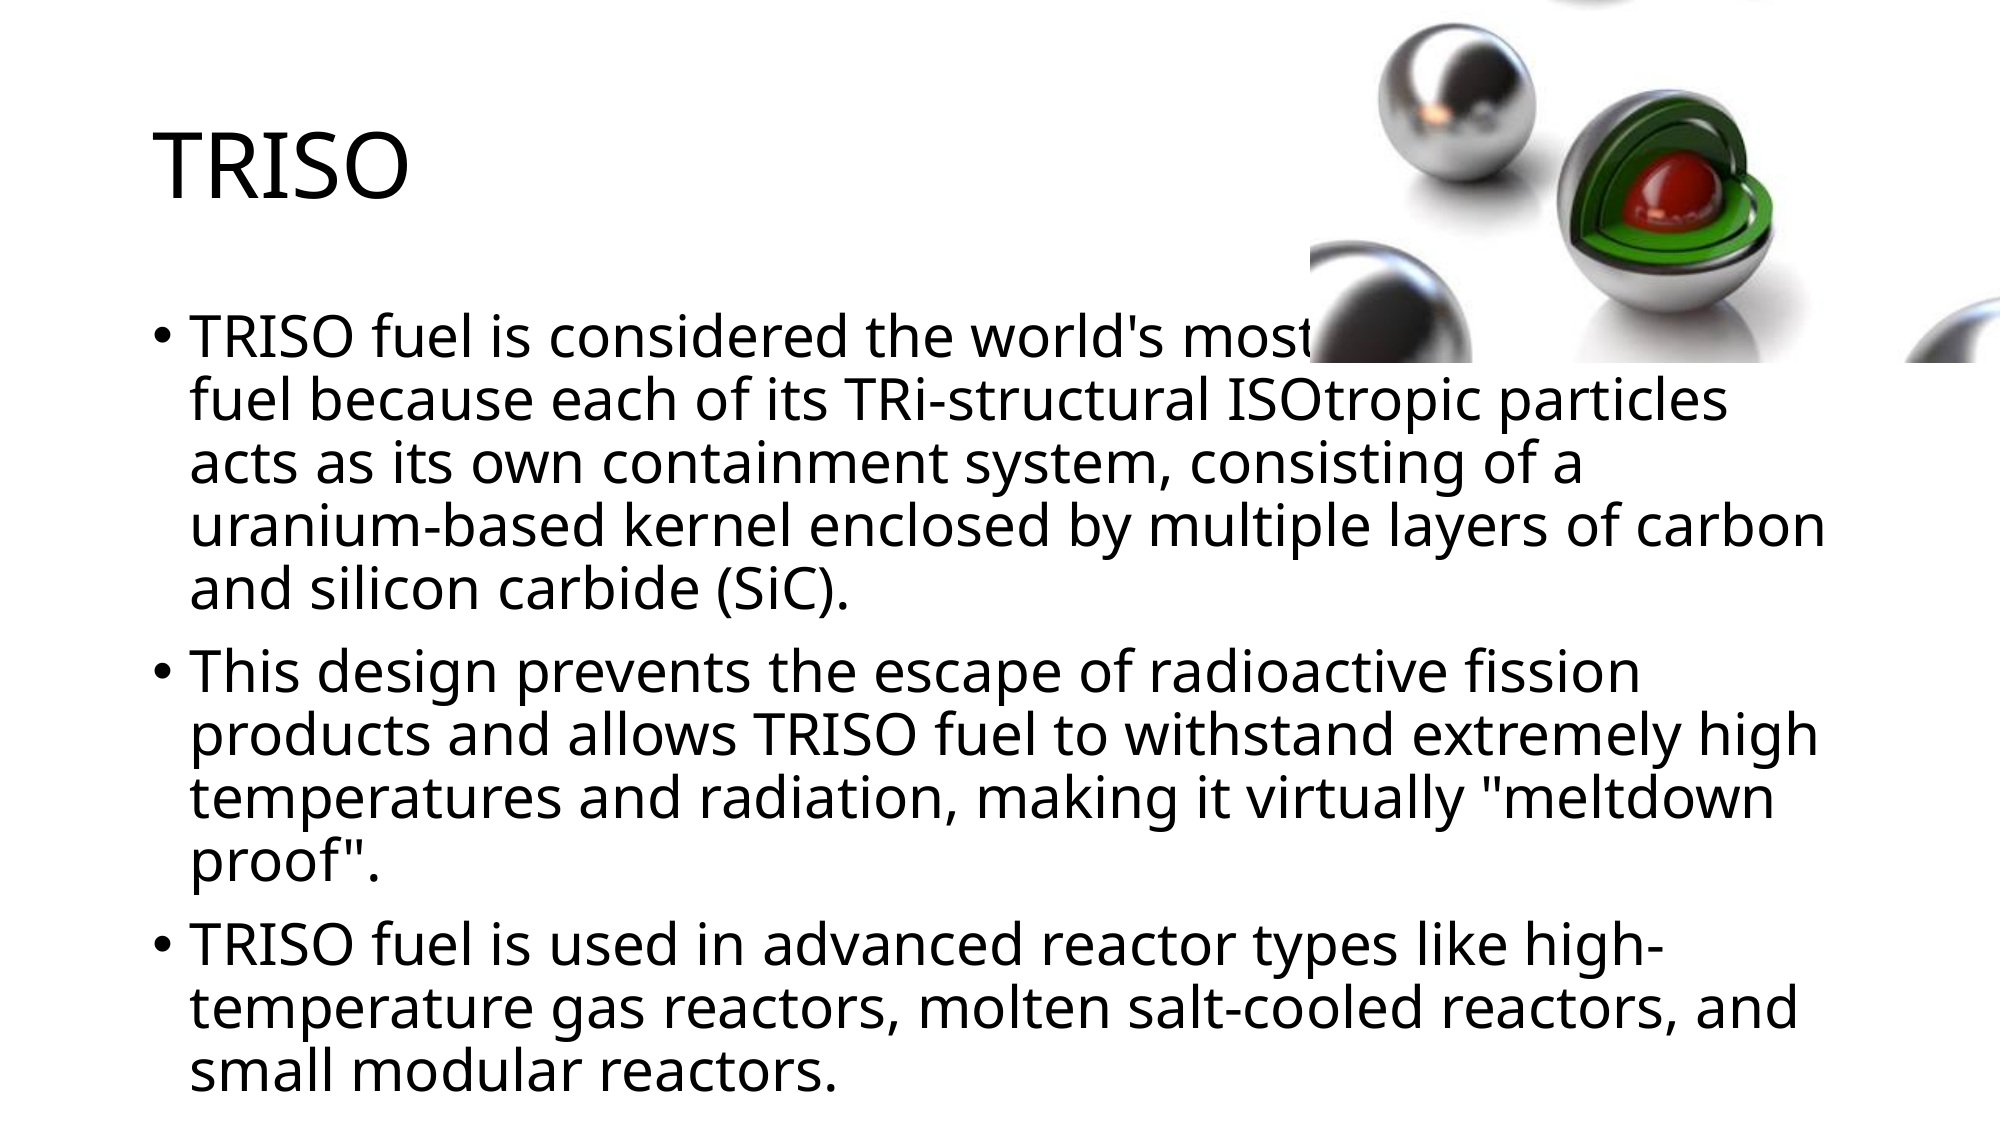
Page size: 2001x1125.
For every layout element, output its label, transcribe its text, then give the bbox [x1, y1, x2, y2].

picture [1310, 0, 2000, 363]
title TRISO [137, 59, 1310, 278]
list TRISO fuel is considered the world's most robust nuclear fuel because each of its TRi-structural ISOtropic particles acts as its own containment system, consisting of a uranium-based kernel enclosed by multiple layers of carbon and silicon carbide (SiC). This design prevents the escape of radioactive fission products and allows TRISO fuel to withstand extremely high temperatures and radiation, making it virtually "meltdown proof". TRISO fuel is used in advanced reactor types like high-temperature gas reactors, molten salt-cooled reactors, and small modular reactors. [137, 299, 1863, 1014]
